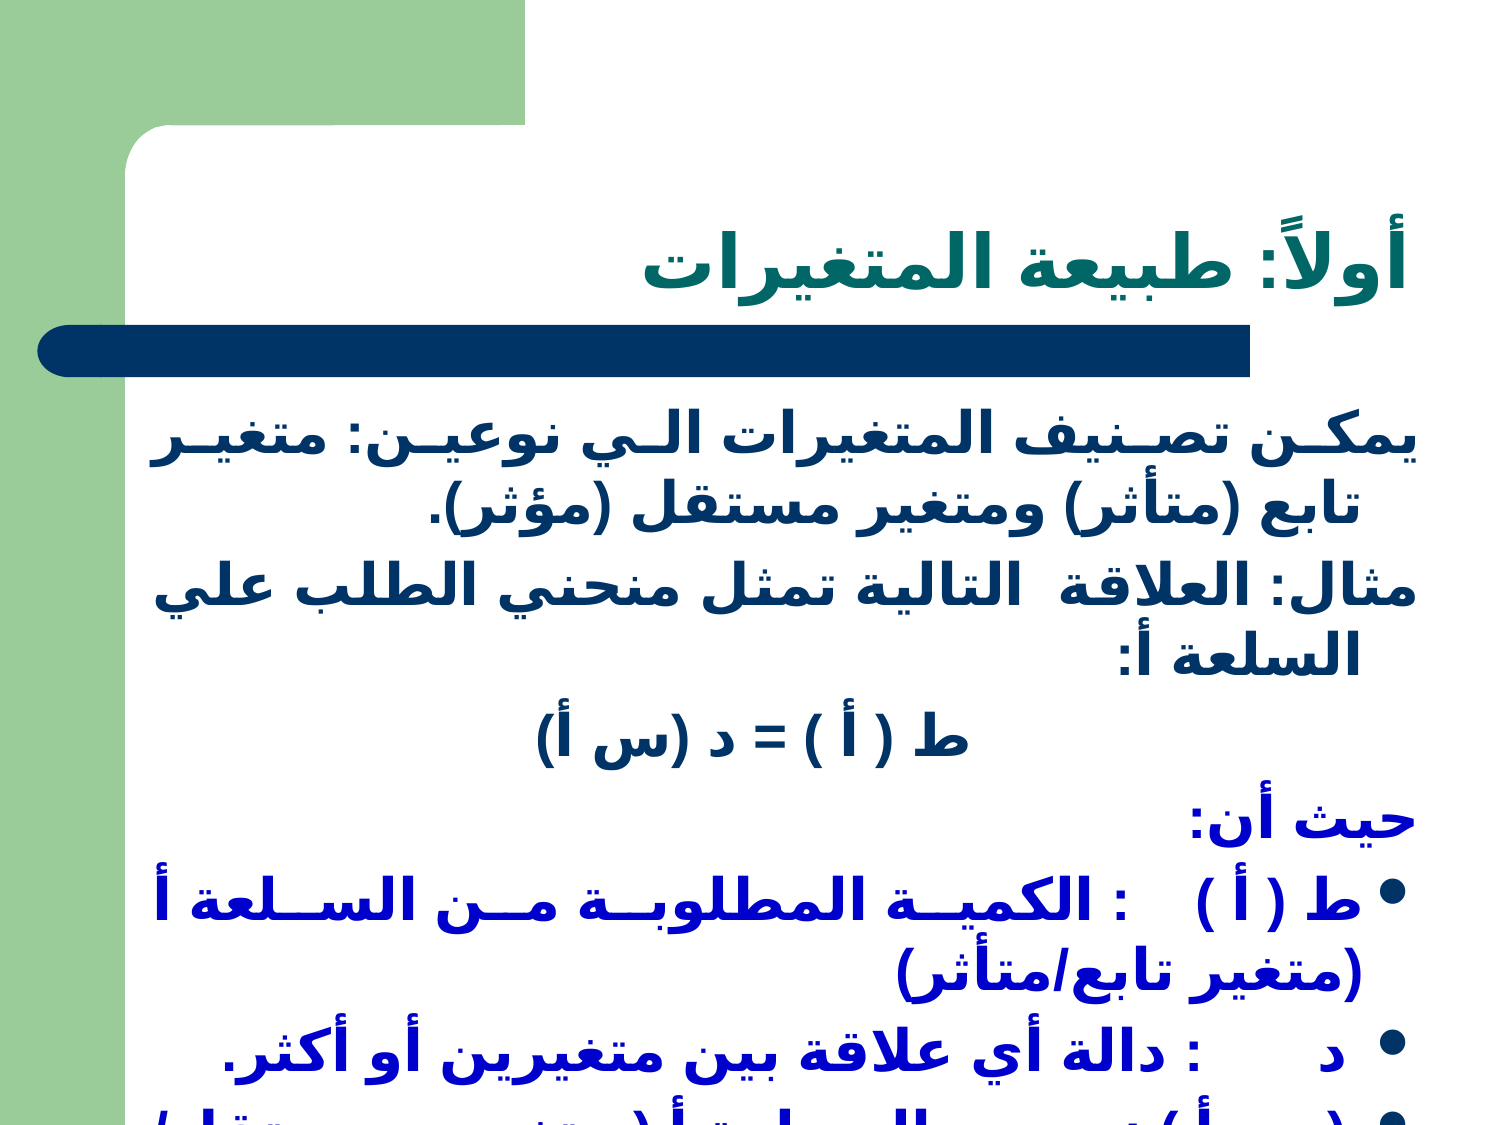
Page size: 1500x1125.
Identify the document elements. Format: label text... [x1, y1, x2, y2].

title أولاً: طبيعة المتغيرات [124, 124, 1426, 313]
list يمكن تصنيف المتغيرات الي نوعين: متغير تابع (متأثر) ومتغير مستقل (مؤثر). مثال: العلاقة التالية تمثل منحني الطلب علي السلعة أ: ط ( أ ) = د (س أ) حيث أن: ط ( أ ) : الكمية المطلوبة من السلعة أ (متغير تابع/متأثر) د : دالة أي علاقة بين متغيرين أو أكثر. ( س أ ) : سعر السلعة أ ( متغير مستقل/ مؤثر) [137, 387, 1436, 1059]
